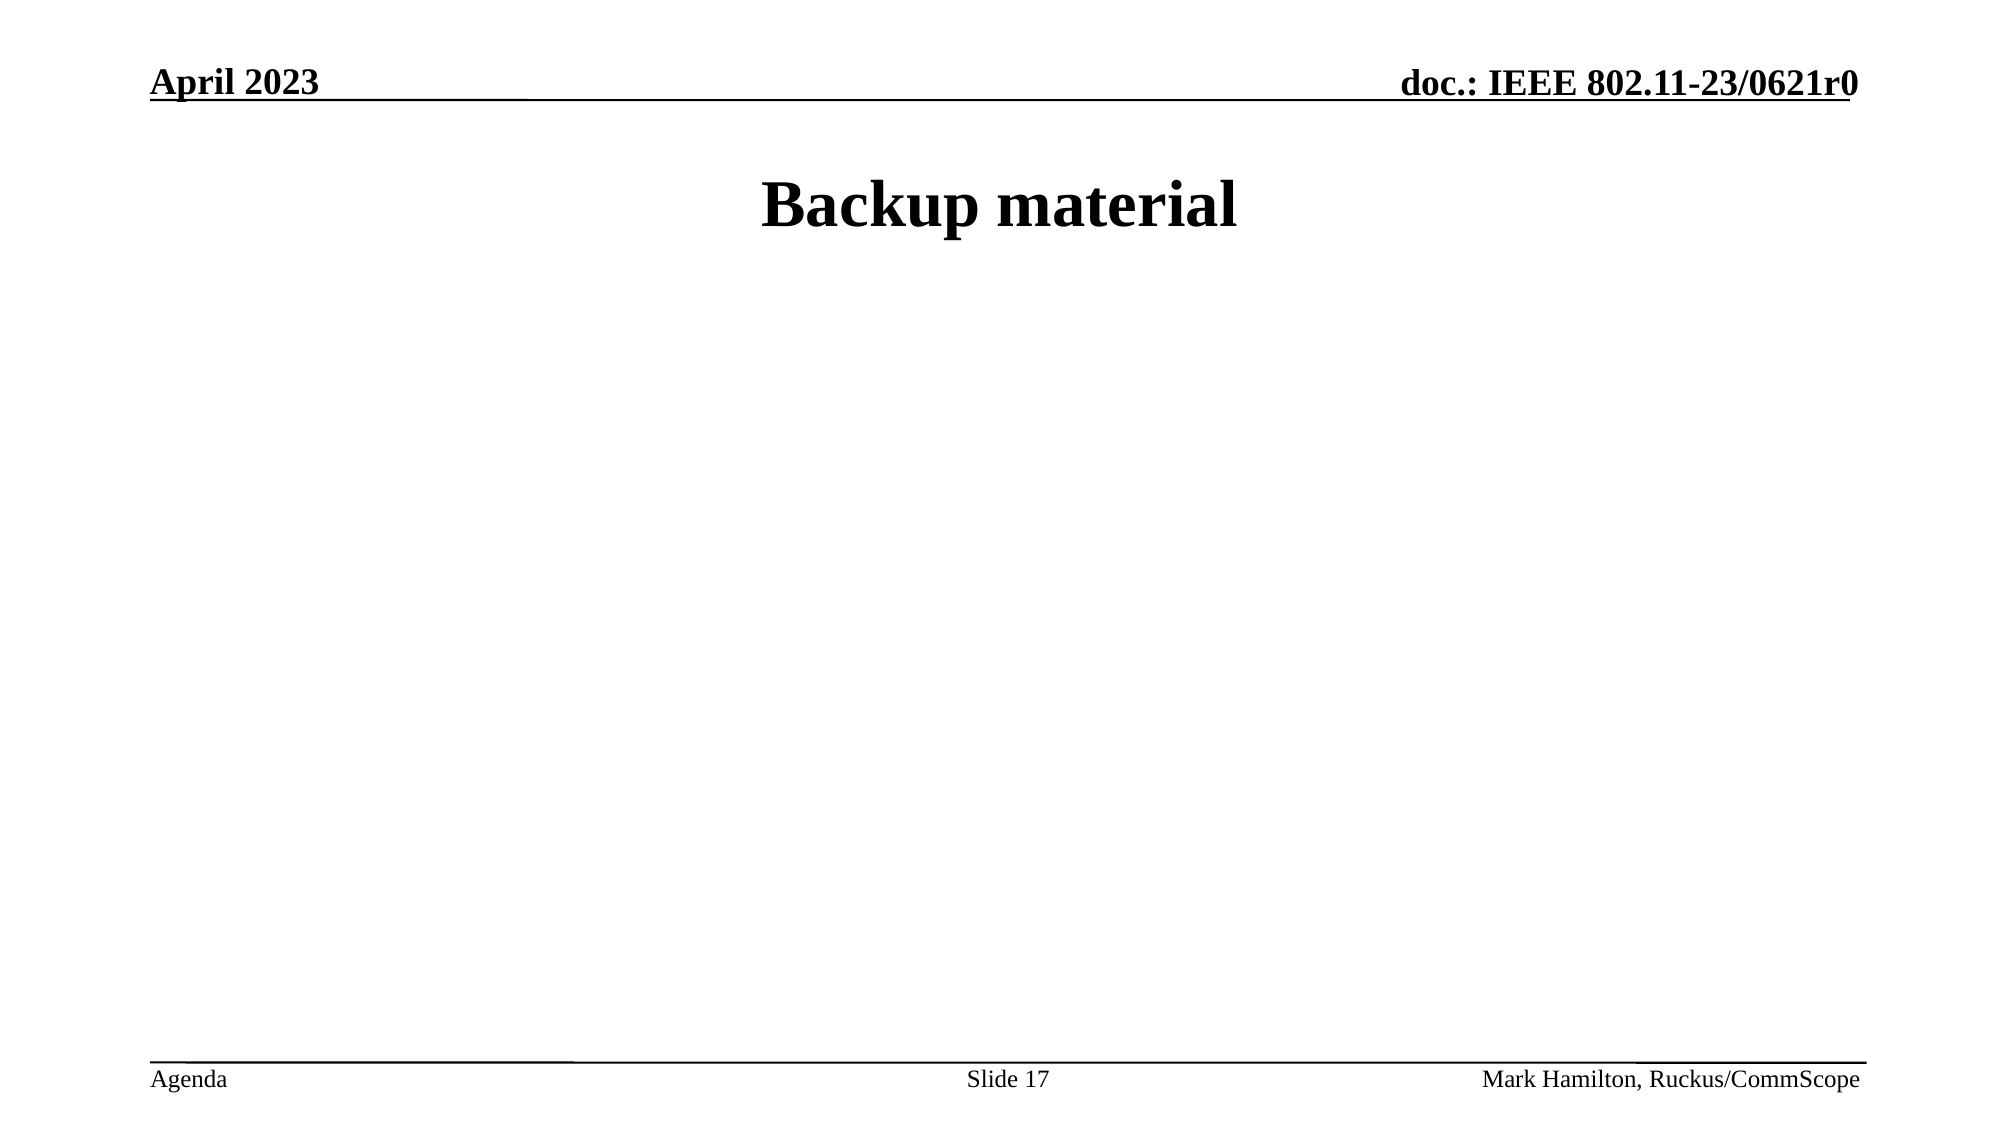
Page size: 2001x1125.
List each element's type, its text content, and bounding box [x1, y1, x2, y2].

slide_number Slide 17 [950, 1061, 1067, 1123]
title Backup material [149, 112, 1850, 288]
